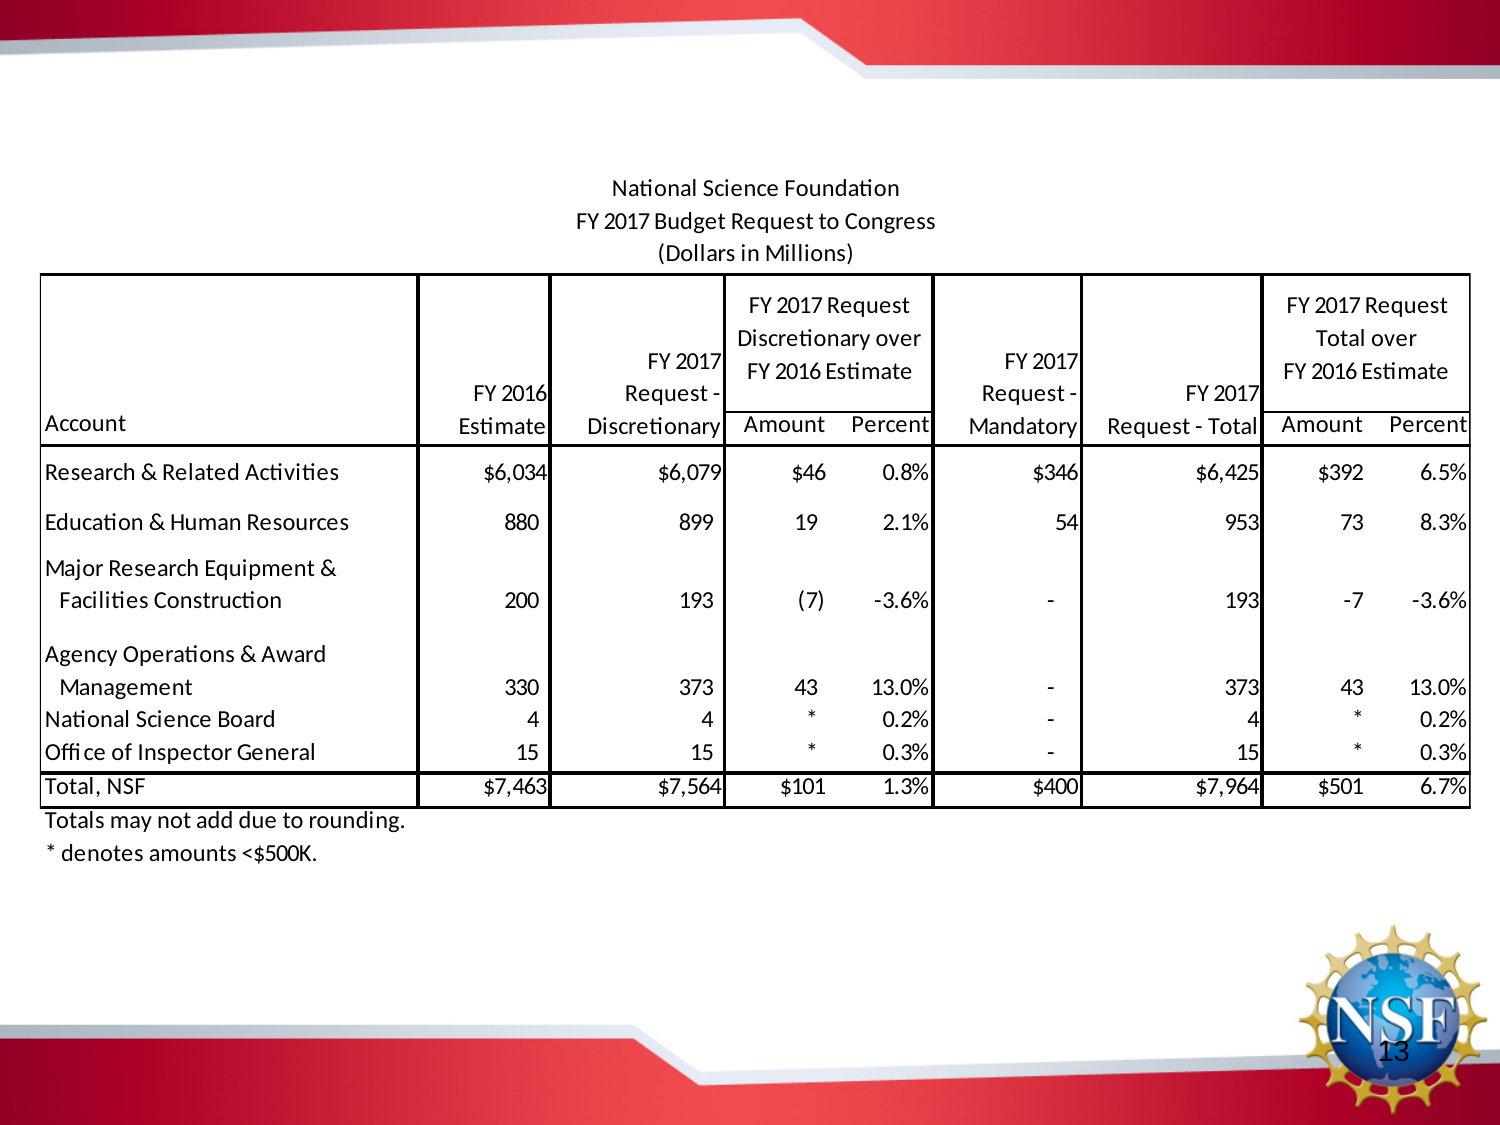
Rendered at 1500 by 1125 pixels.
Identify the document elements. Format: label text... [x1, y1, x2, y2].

slide_number 13 [1074, 1024, 1426, 1103]
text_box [39, 174, 1473, 875]
picture [0, 0, 1500, 1125]
